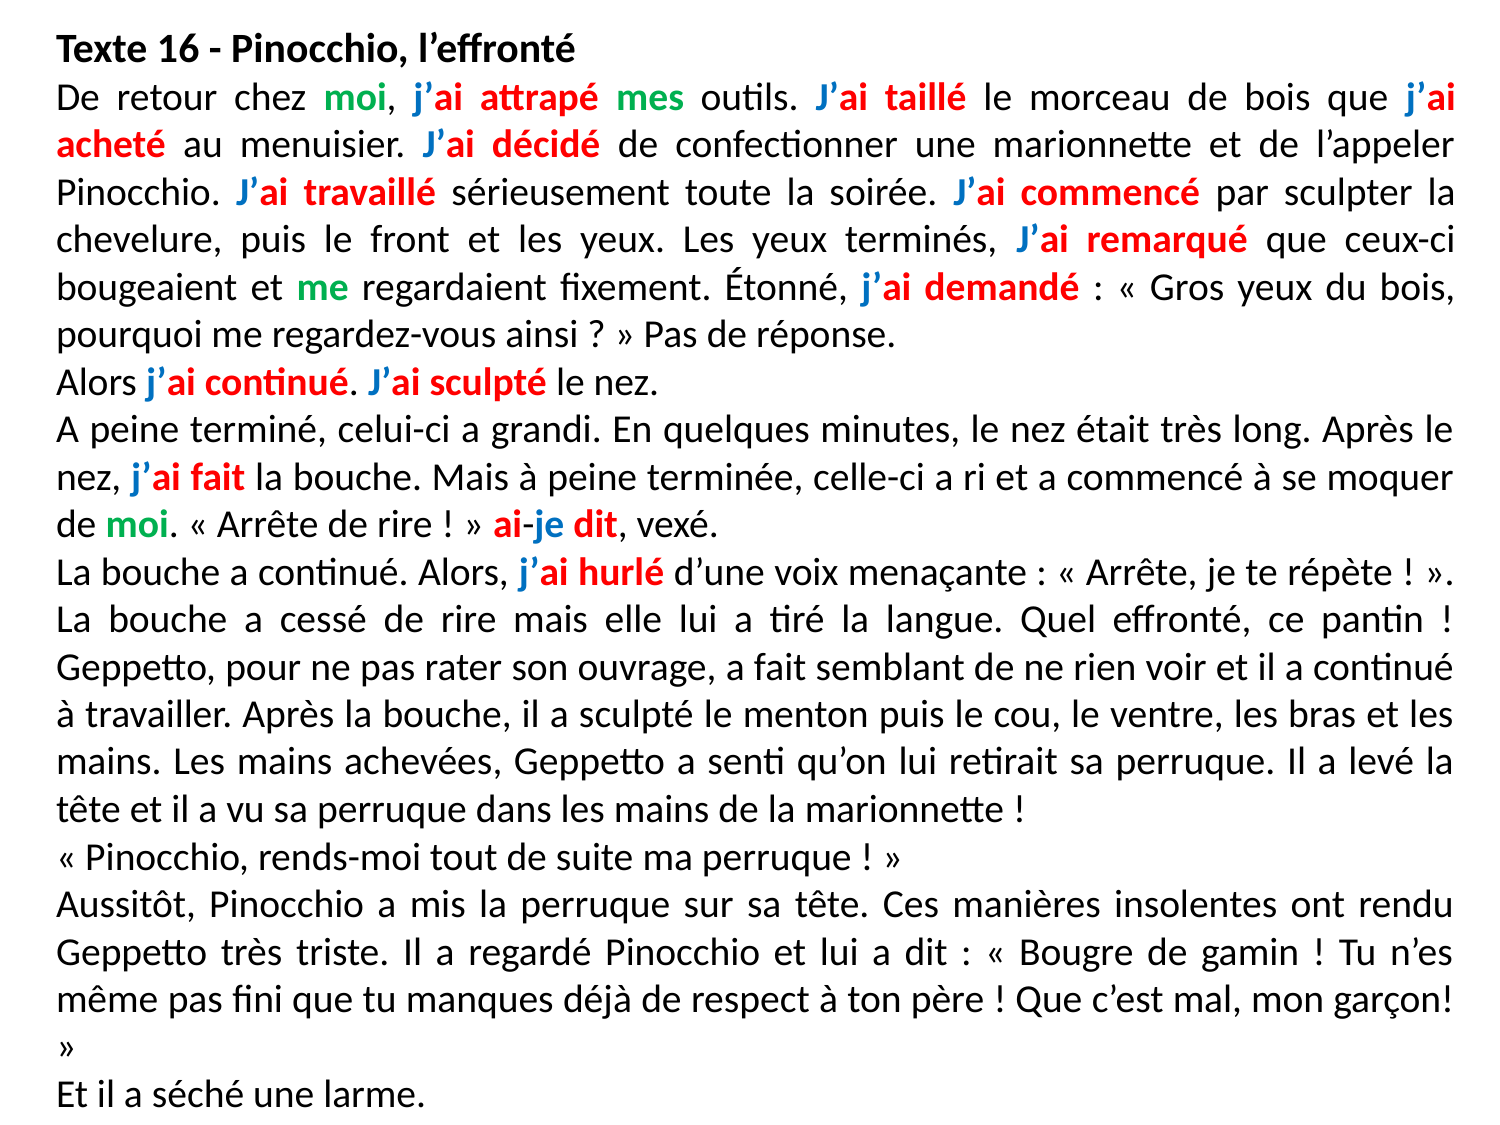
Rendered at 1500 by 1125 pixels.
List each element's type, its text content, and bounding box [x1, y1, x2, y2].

text_box Texte 16 - Pinocchio, l’effronté De retour chez moi, j’ai attrapé mes outils. J’ai taillé le morceau de bois que j’ai acheté au menuisier. J’ai décidé de confectionner une marionnette et de l’appeler Pinocchio. J’ai travaillé sérieusement toute la soirée. J’ai commencé par sculpter la chevelure, puis le front et les yeux. Les yeux terminés, J’ai remarqué que ceux-ci bougeaient et me regardaient fixement. Étonné, j’ai demandé : « Gros yeux du bois, pourquoi me regardez-vous ainsi ? » Pas de réponse. Alors j’ai continué. J’ai sculpté le nez. A peine terminé, celui-ci a grandi. En quelques minutes, le nez était très long. Après le nez, j’ai fait la bouche. Mais à peine terminée, celle-ci a ri et a commencé à se moquer de moi. « Arrête de rire ! » ai-je dit, vexé. La bouche a continué. Alors, j’ai hurlé d’une voix menaçante : « Arrête, je te répète ! ». La bouche a cessé de rire mais elle lui a tiré la langue. Quel effronté, ce pantin ! Geppetto, pour ne pas rater son ouvrage, a fait semblant de ne rien voir et il a continué à travailler. Après la bouche, il a sculpté le menton puis le cou, le ventre, les bras et les mains. Les mains achevées, Geppetto a senti qu’on lui retirait sa perruque. Il a levé la tête et il a vu sa perruque dans les mains de la marionnette ! « Pinocchio, rends-moi tout de suite ma perruque ! » Aussitôt, Pinocchio a mis la perruque sur sa tête. Ces manières insolentes ont rendu Geppetto très triste. Il a regardé Pinocchio et lui a dit : « Bougre de gamin ! Tu n’es même pas fini que tu manques déjà de respect à ton père ! Que c’est mal, mon garçon! » Et il a séché une larme. [41, 13, 1471, 1123]
